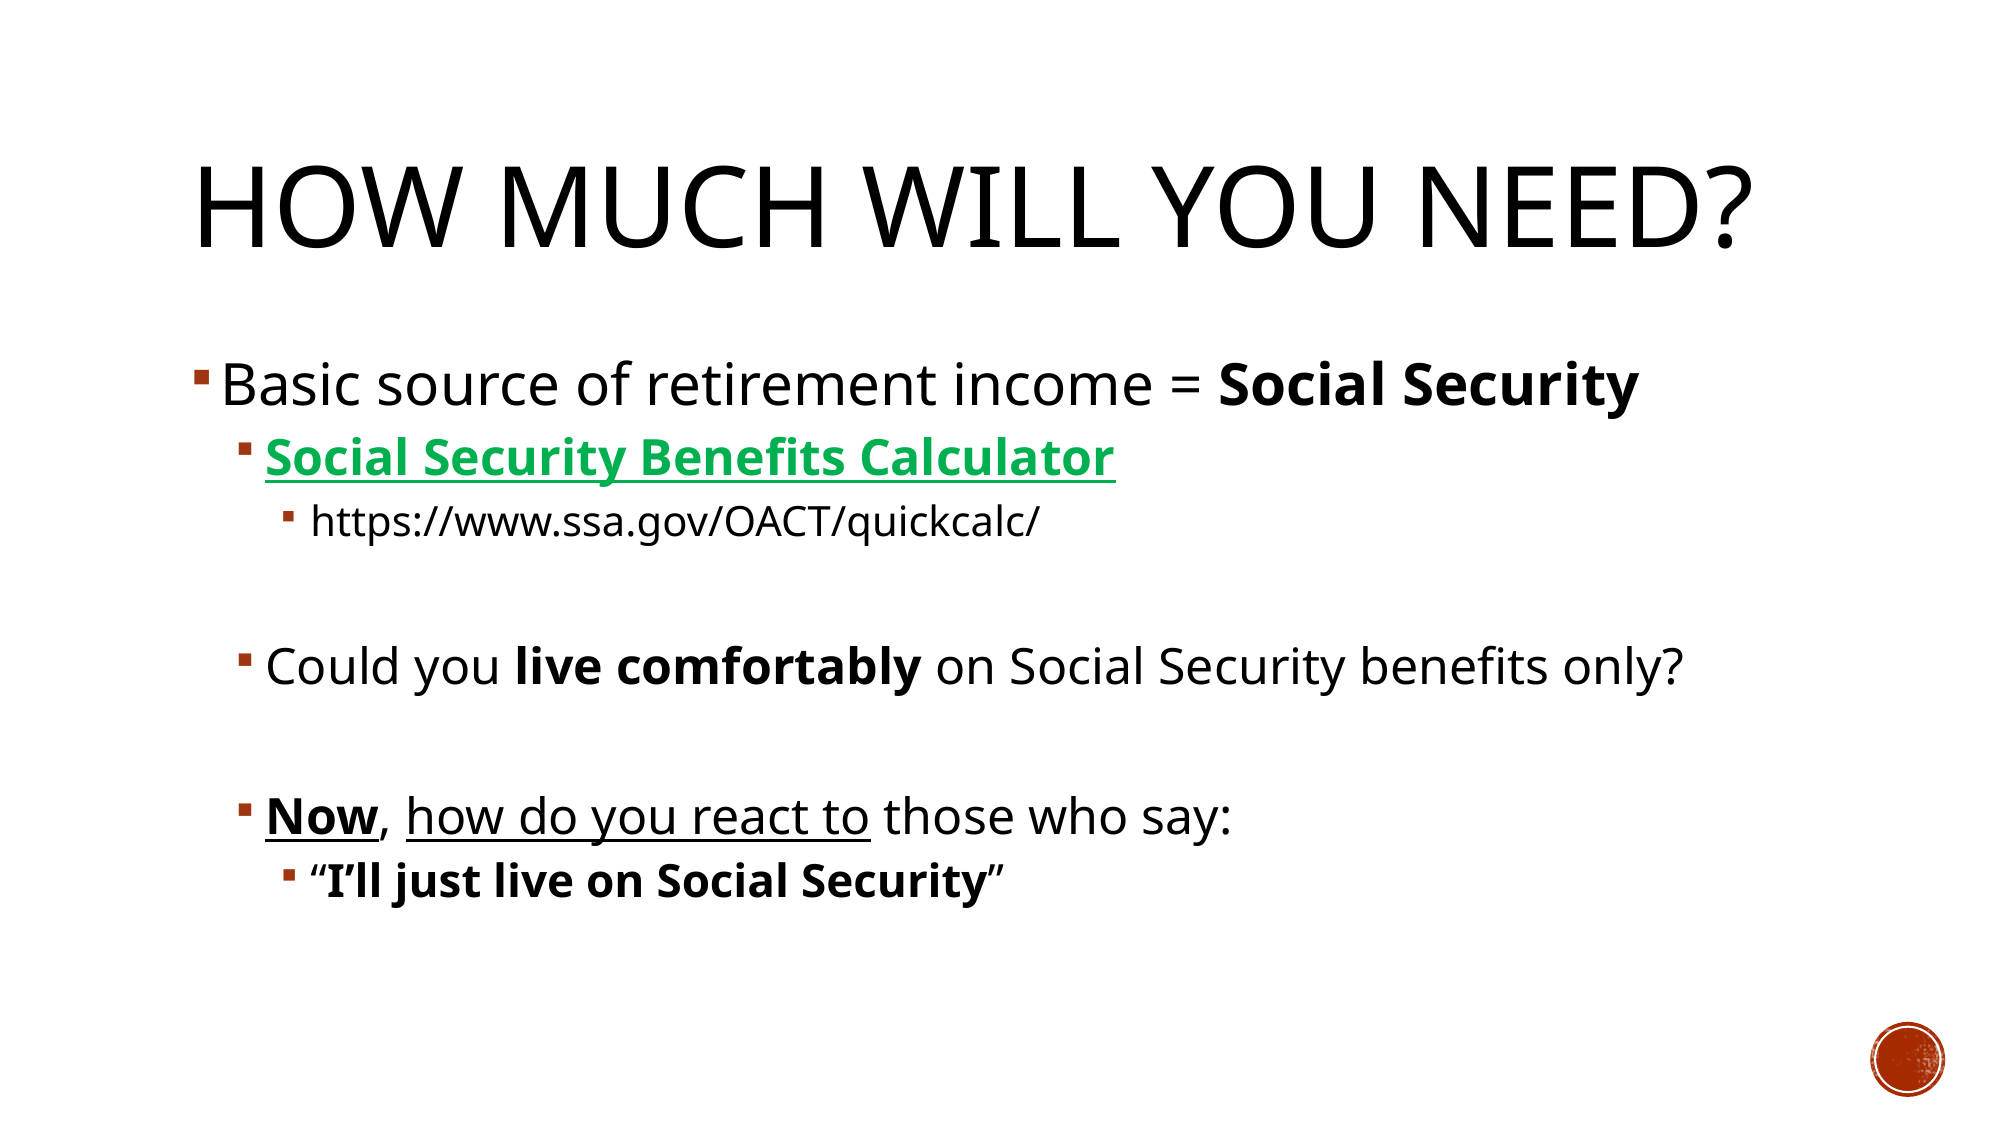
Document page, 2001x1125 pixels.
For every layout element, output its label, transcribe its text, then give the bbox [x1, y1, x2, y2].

list Basic source of retirement income = Social Security Social Security Benefits Calculator https://www.ssa.gov/OACT/quickcalc/ Could you live comfortably on Social Security benefits only? Now, how do you react to those who say: “I’ll just live on Social Security” [175, 348, 1928, 1013]
title How much will you need? [175, 79, 1826, 344]
